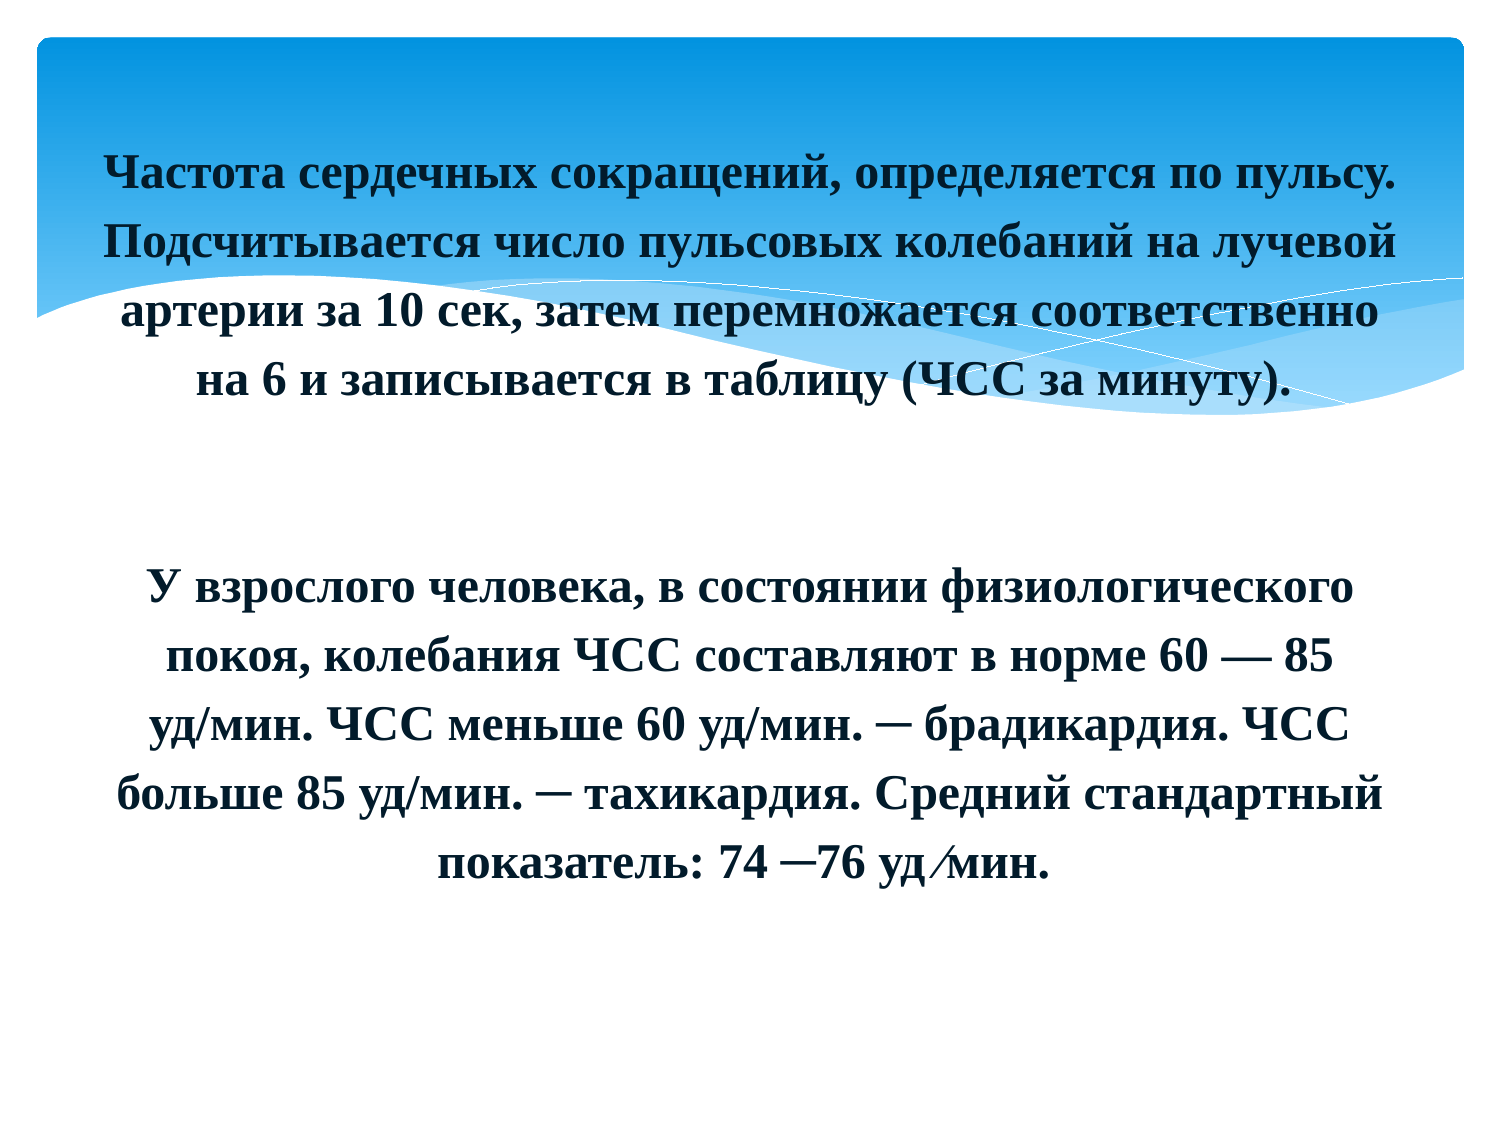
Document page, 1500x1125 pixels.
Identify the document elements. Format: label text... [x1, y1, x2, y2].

title Частота сердечных сокращений, определяется по пульсу. Подсчитывается число пульсовых колебаний на лучевой артерии за 10 сек, затем перемножается соответственно на 6 и записывается в таблицу (ЧСС за минуту). У взрослого человека, в состоянии физиологического покоя, колебания ЧСС составляют в норме 60 — 85 уд/мин. ЧСС меньше 60 уд/мин. ─ брадикардия. ЧСС больше 85 уд/мин. ─ тахикардия. Средний стандартный показатель: 74 ─76 уд ⁄мин. [75, 55, 1425, 1024]
